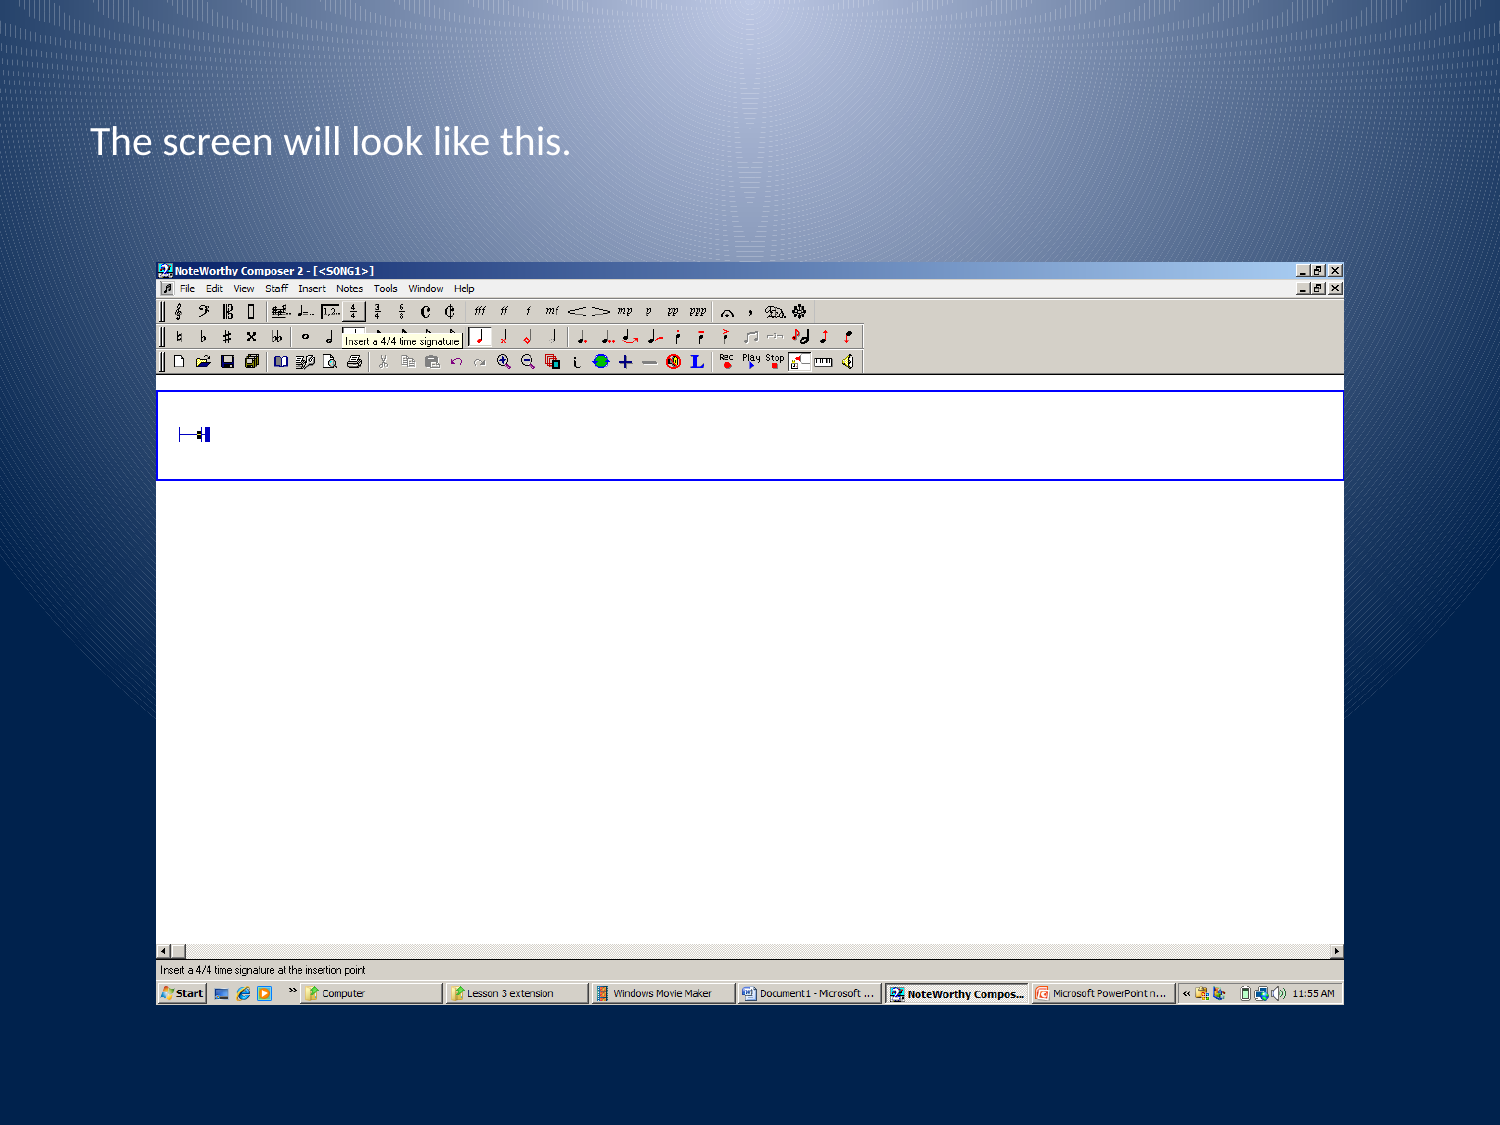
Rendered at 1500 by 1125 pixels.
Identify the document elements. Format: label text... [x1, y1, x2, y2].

title The screen will look like this. [75, 45, 1425, 233]
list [155, 262, 1345, 1006]
